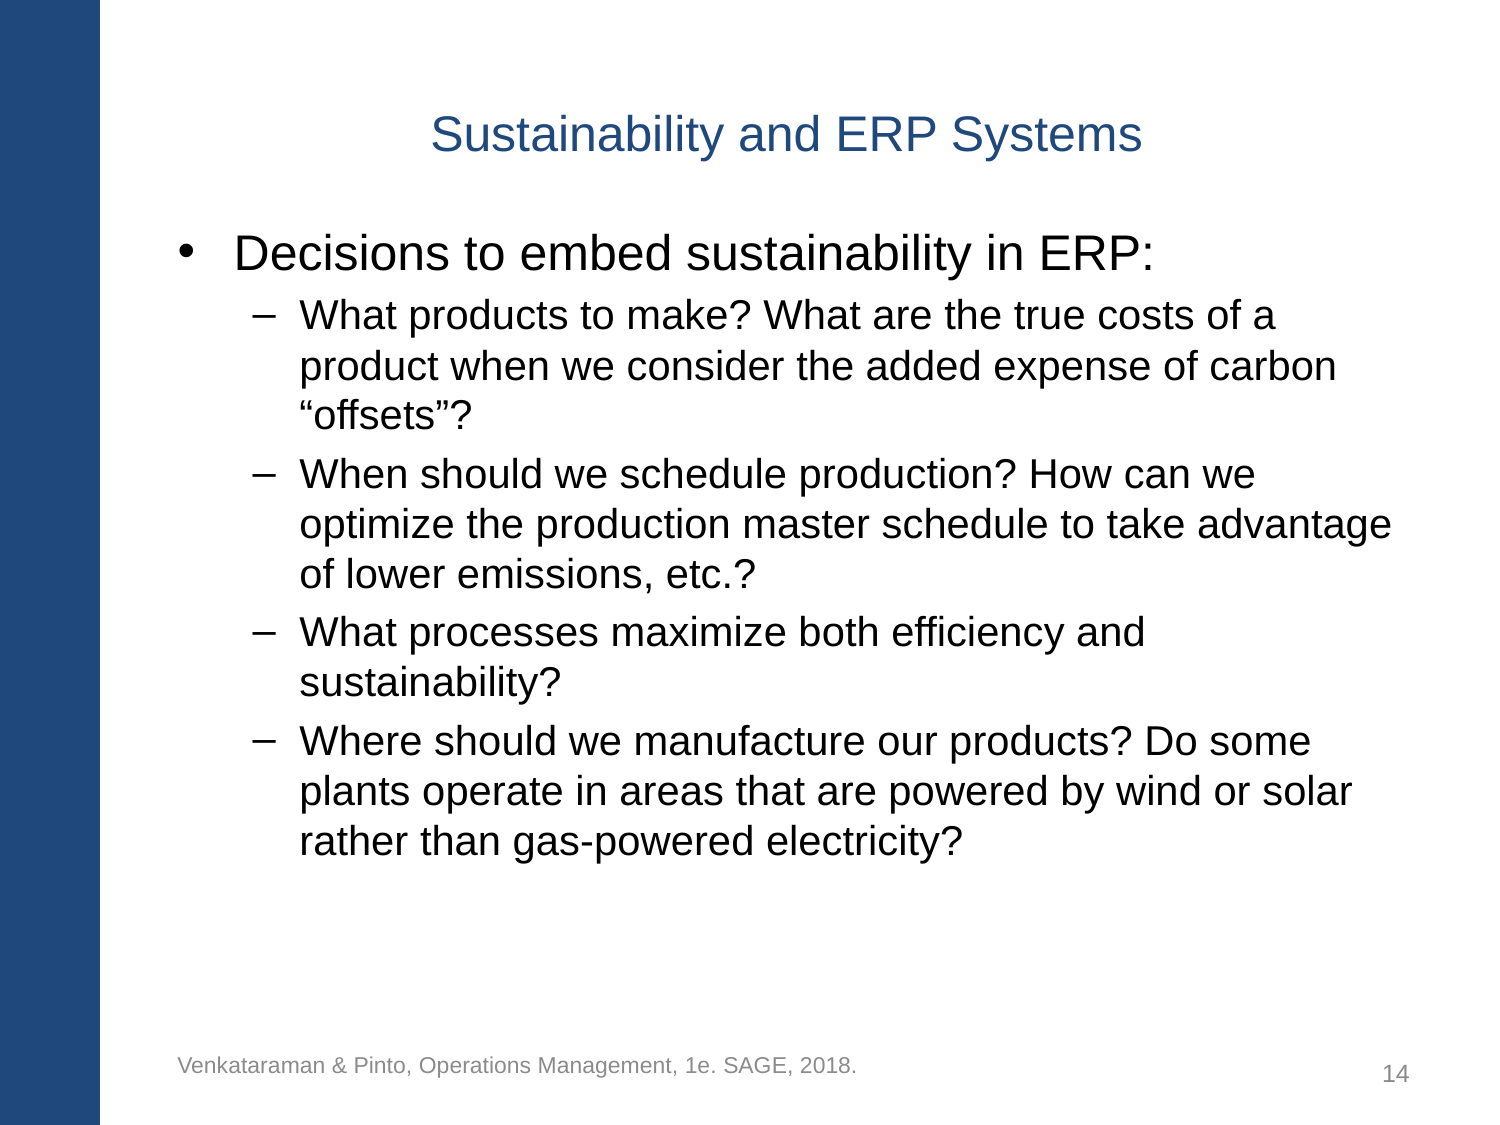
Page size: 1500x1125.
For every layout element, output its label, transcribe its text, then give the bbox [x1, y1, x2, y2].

slide_number 14 [1350, 1042, 1425, 1103]
title Sustainability and ERP Systems [162, 37, 1425, 212]
list Decisions to embed sustainability in ERP: What products to make? What are the true costs of a product when we consider the added expense of carbon “offsets”? When should we schedule production? How can we optimize the production master schedule to take advantage of lower emissions, etc.? What processes maximize both efficiency and sustainability? Where should we manufacture our products? Do some plants operate in areas that are powered by wind or solar rather than gas-powered electricity? [162, 212, 1425, 1025]
footer Venkataraman & Pinto, Operations Management, 1e. SAGE, 2018. [162, 1042, 1313, 1103]
